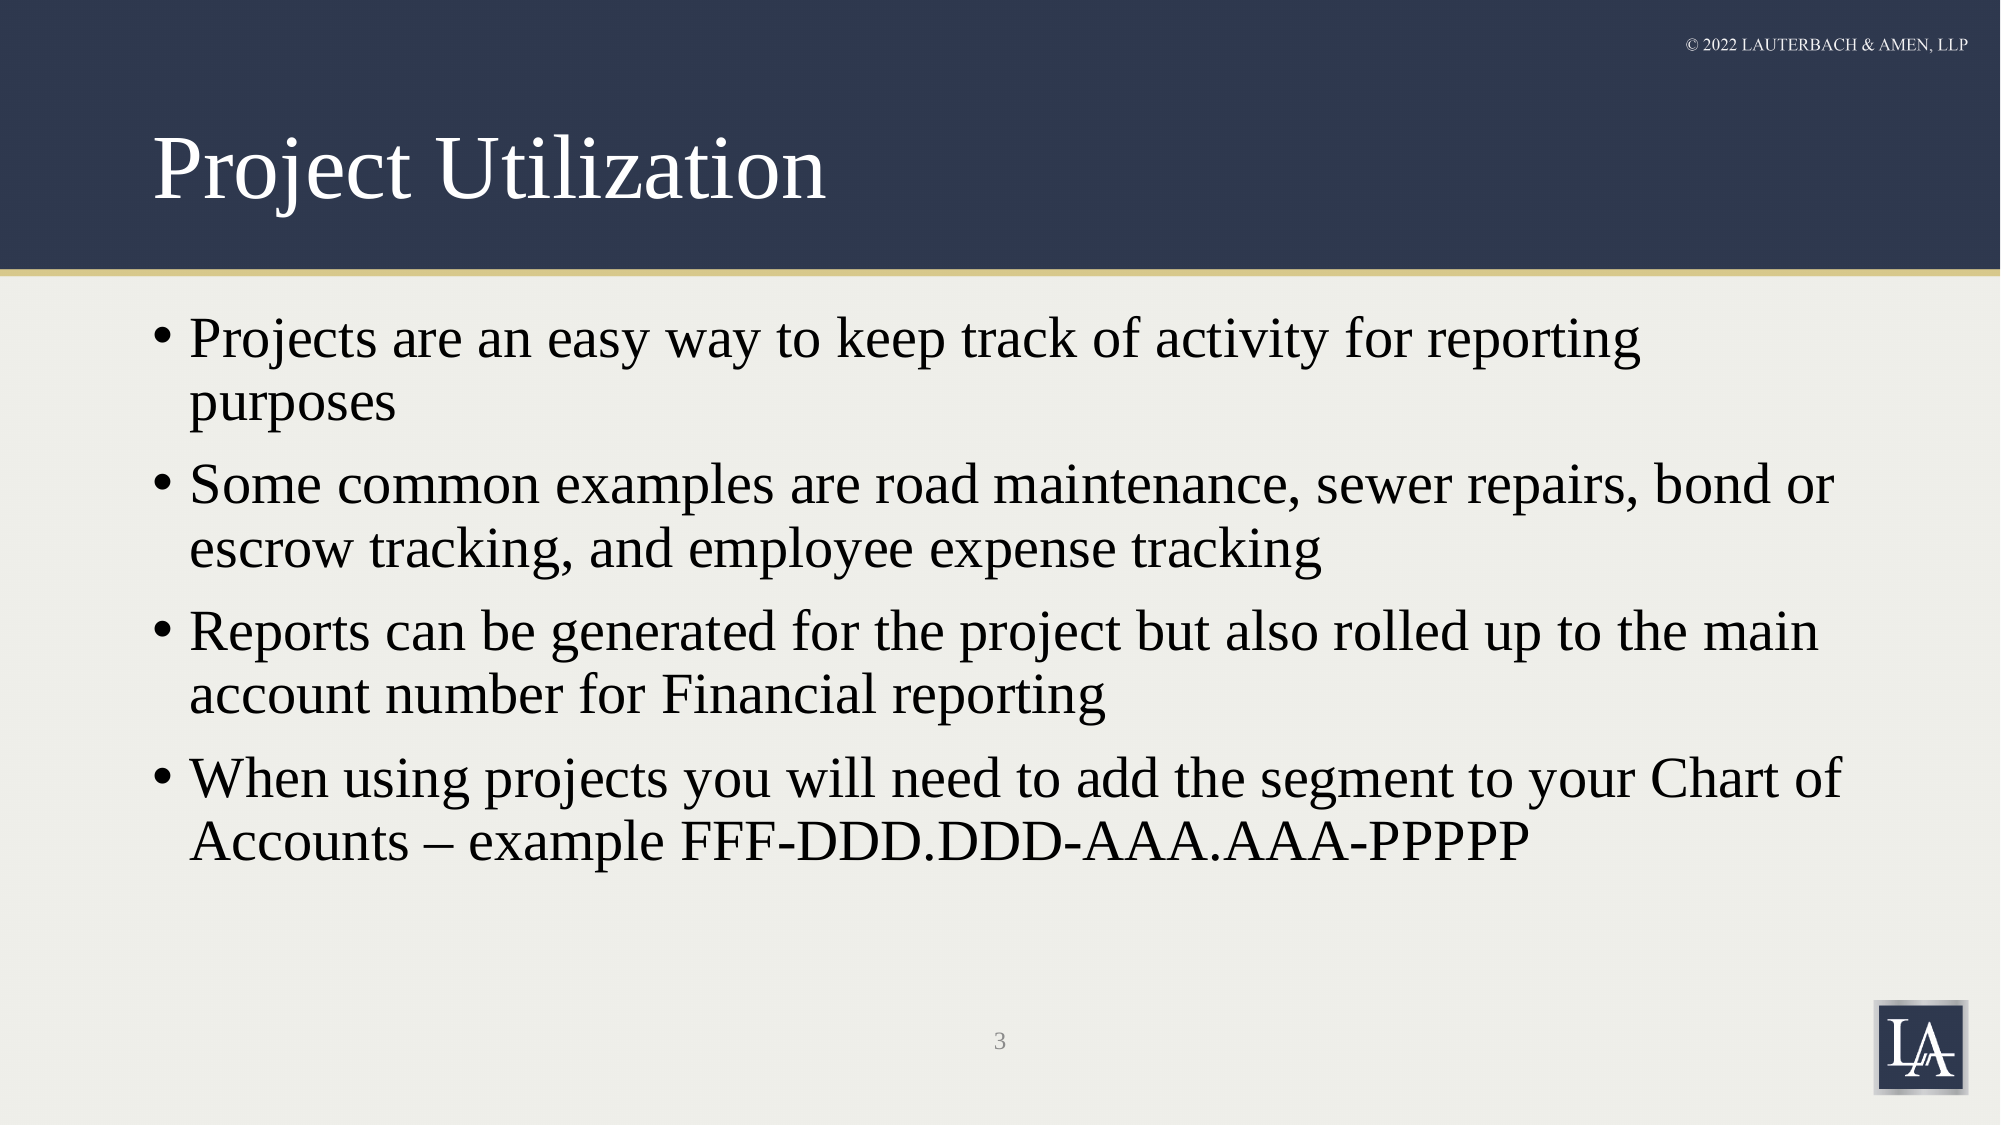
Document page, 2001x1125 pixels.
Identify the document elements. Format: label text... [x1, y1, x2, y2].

title Project Utilization [137, 59, 1863, 278]
list Projects are an easy way to keep track of activity for reporting purposes Some common examples are road maintenance, sewer repairs, bond or escrow tracking, and employee expense tracking Reports can be generated for the project but also rolled up to the main account number for Financial reporting When using projects you will need to add the segment to your Chart of Accounts – example FFF-DDD.DDD-AAA.AAA-PPPPP [137, 299, 1863, 1014]
picture [0, 0, 2001, 1125]
slide_number 3 [954, 1013, 1046, 1066]
